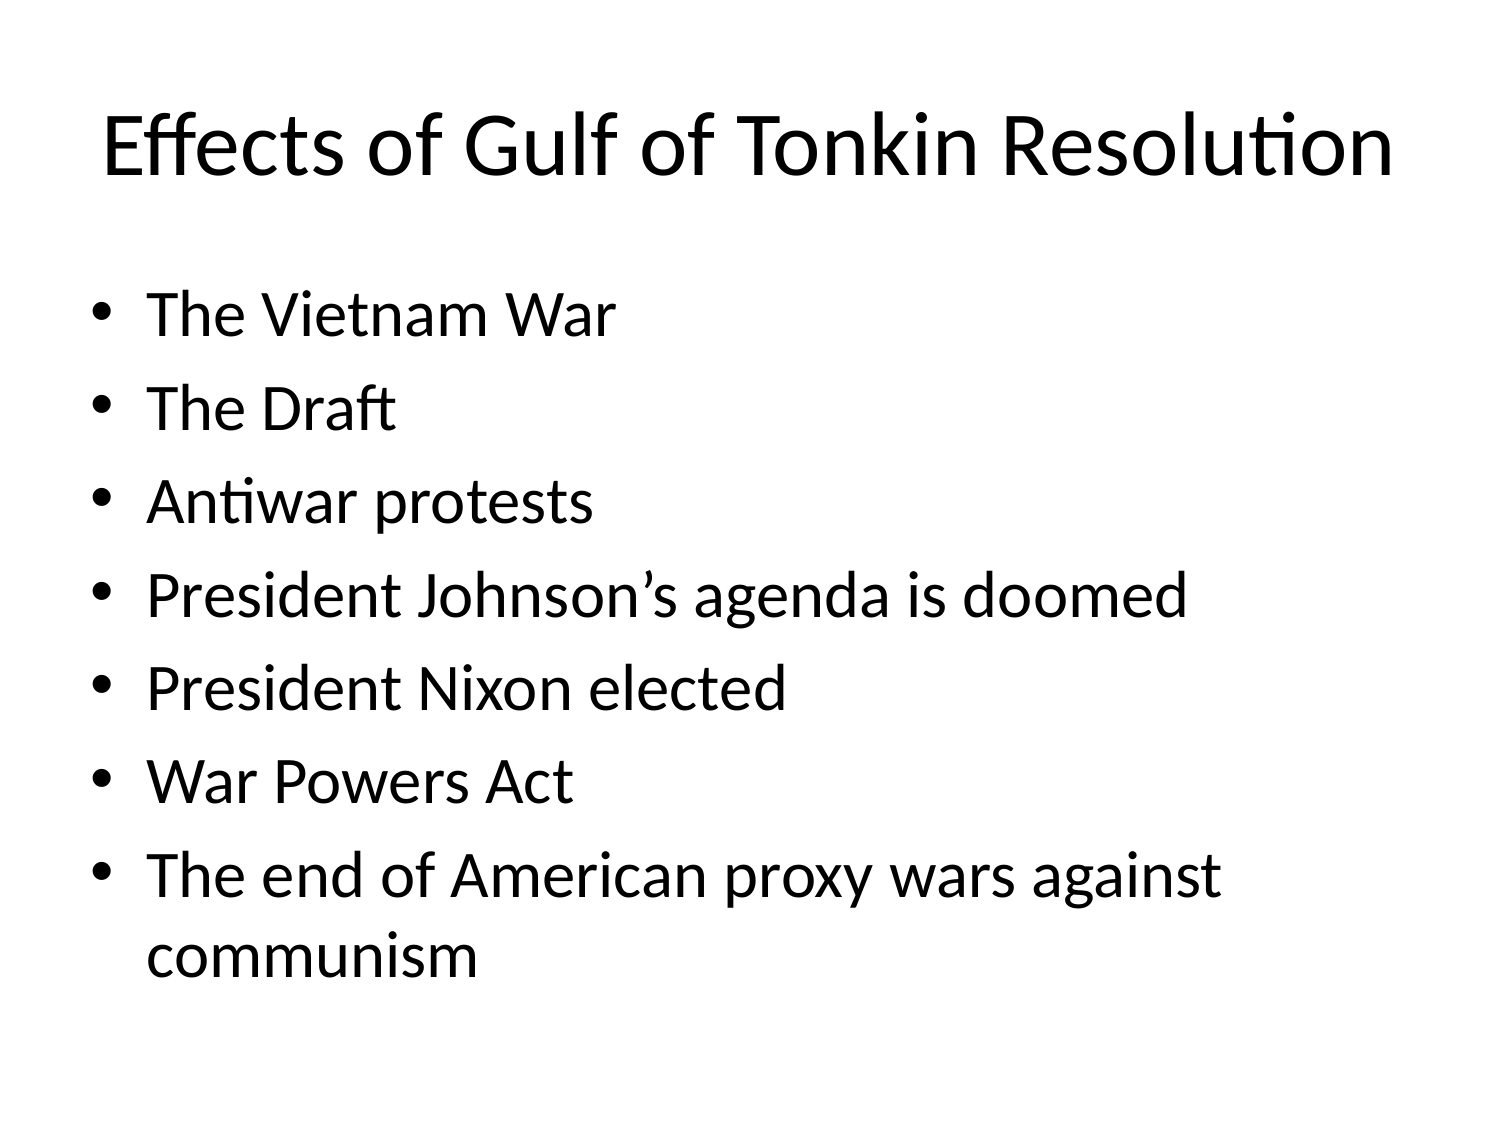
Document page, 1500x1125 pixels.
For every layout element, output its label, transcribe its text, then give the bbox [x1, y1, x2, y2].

list The Vietnam War The Draft Antiwar protests President Johnson’s agenda is doomed President Nixon elected War Powers Act The end of American proxy wars against communism [75, 262, 1425, 1005]
title Effects of Gulf of Tonkin Resolution [75, 45, 1425, 233]
